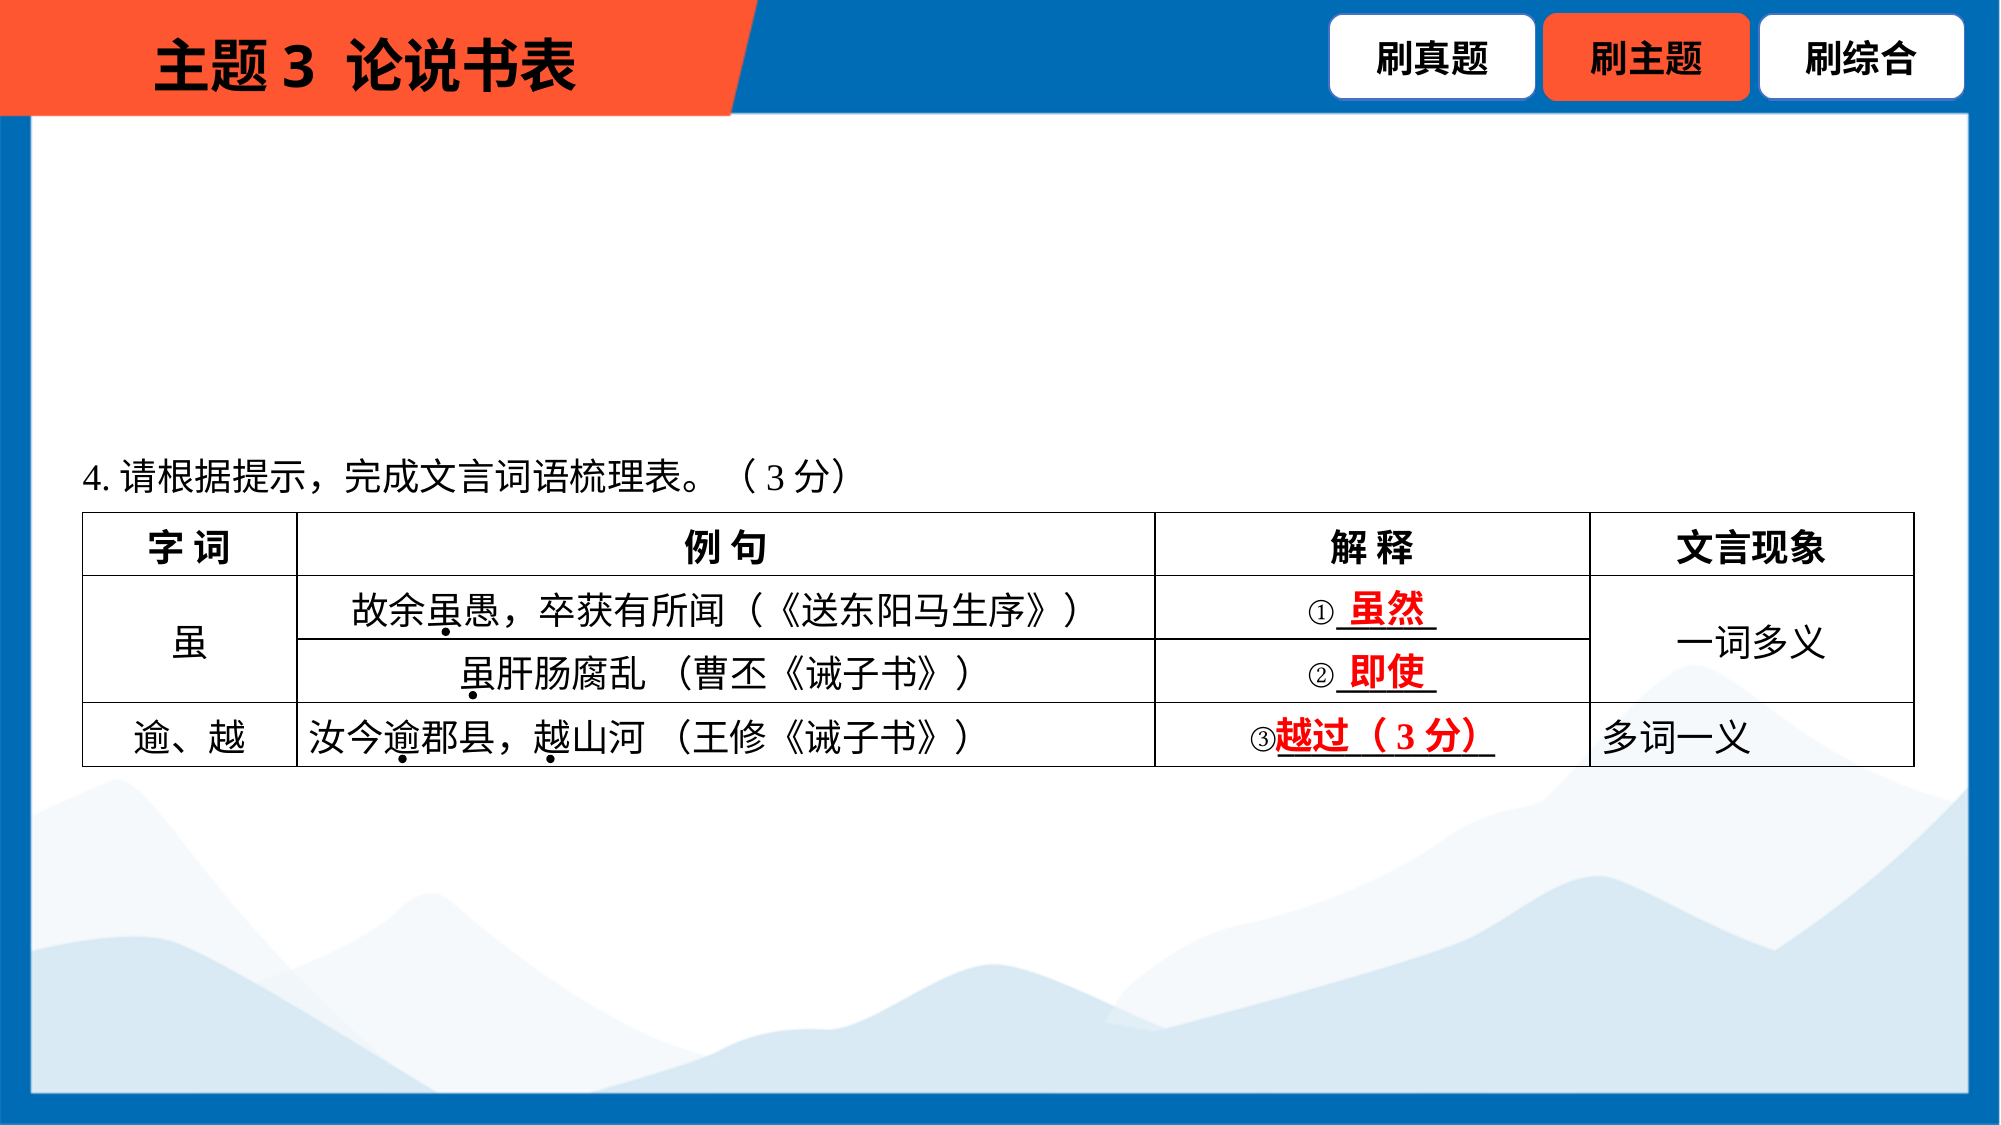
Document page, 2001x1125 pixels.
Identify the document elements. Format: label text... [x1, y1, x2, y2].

text_box 即使 [1335, 636, 1439, 689]
table_cell ③_____________ [1156, 703, 1589, 766]
table_header 字 词 [83, 513, 296, 575]
table_header 文言现象 [1591, 513, 1913, 575]
table_cell 一词多义 [1591, 576, 1913, 702]
table_header 解 释 [1156, 513, 1589, 575]
table_cell 故余虽愚，卒获有所闻（《送东阳马生序》） [298, 576, 1154, 638]
table_header 例 句 [298, 513, 1154, 575]
picture [0, 0, 2000, 1125]
table_cell ②______ [1156, 640, 1589, 702]
text_box [441, 627, 450, 636]
table_cell 汝今逾郡县，越山河 （王修《诫子书》） [298, 703, 1154, 766]
table_cell 逾、越 [83, 703, 296, 766]
text_box [398, 754, 407, 764]
text_box [546, 754, 555, 764]
text_box 虽然 [1335, 573, 1439, 626]
table_cell 多词一义 [1591, 703, 1913, 766]
text_box [468, 690, 478, 700]
text_box 越过（3分） [1270, 700, 1504, 753]
text_box 4.请根据提示，完成文言词语梳理表。（3分） [82, 433, 1917, 492]
table_cell ①______ [1156, 576, 1589, 638]
table_cell 虽肝肠腐乱 （曹丕《诫子书》） [298, 640, 1154, 702]
table_cell 虽 [83, 576, 296, 702]
